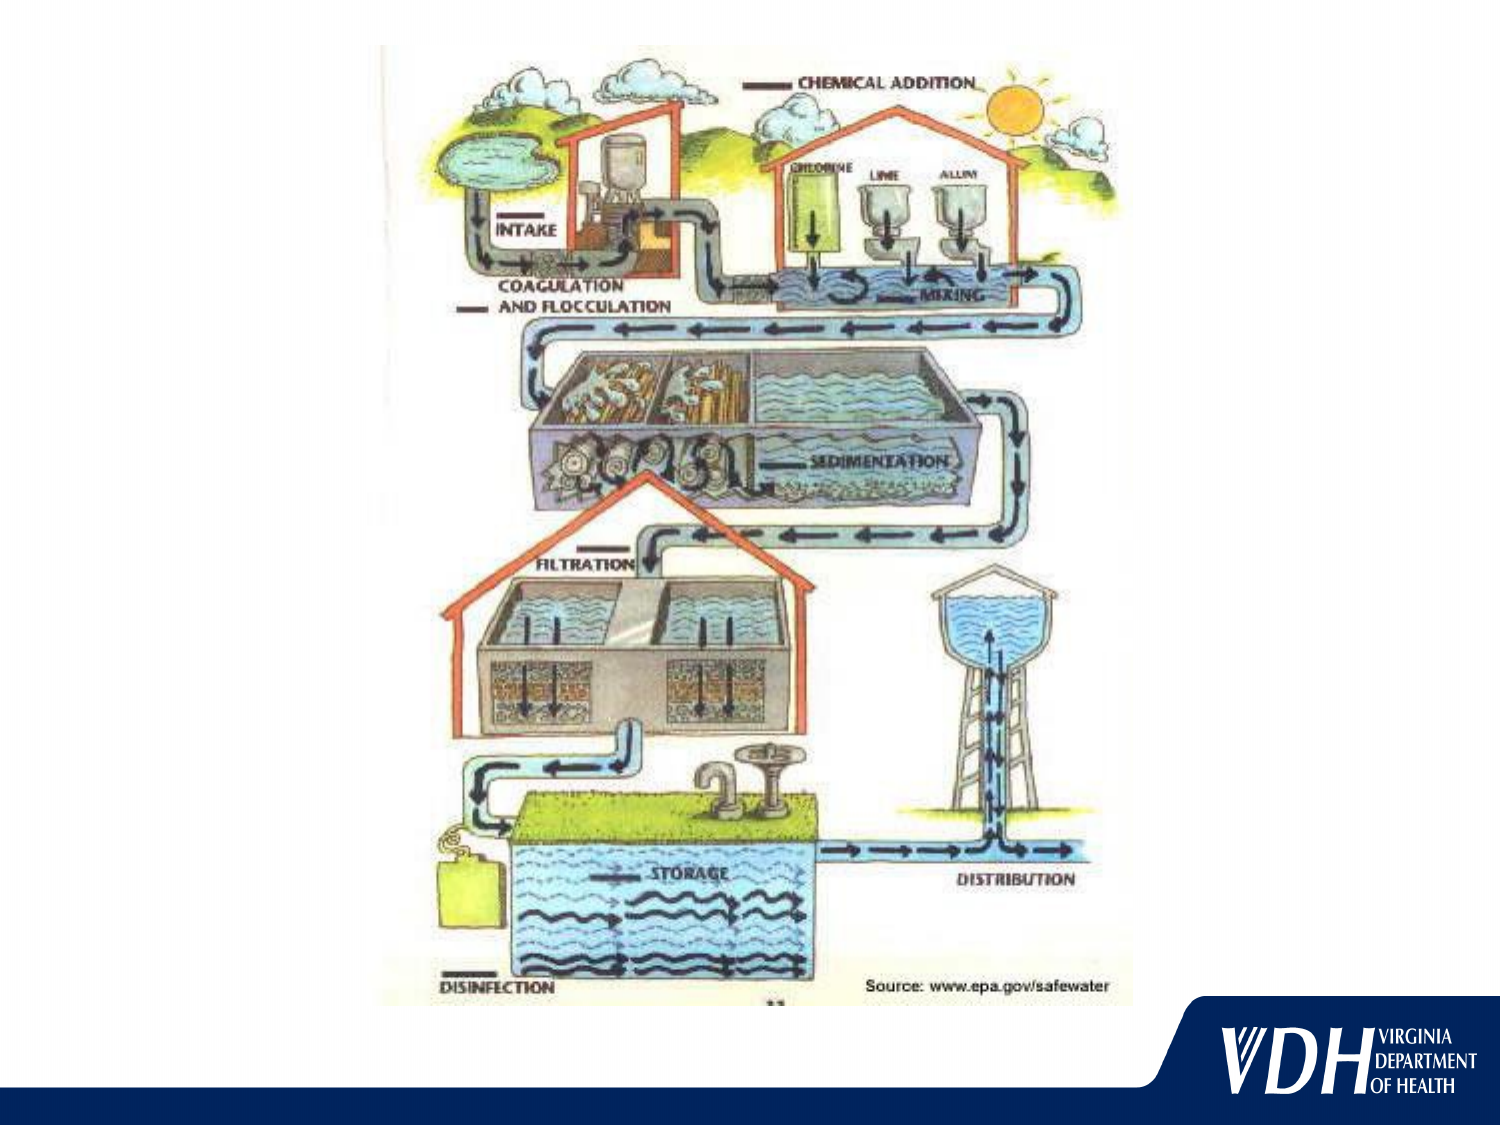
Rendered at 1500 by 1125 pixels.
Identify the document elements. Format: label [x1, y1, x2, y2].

picture [0, 0, 1500, 1125]
text_box [367, 45, 1133, 1006]
